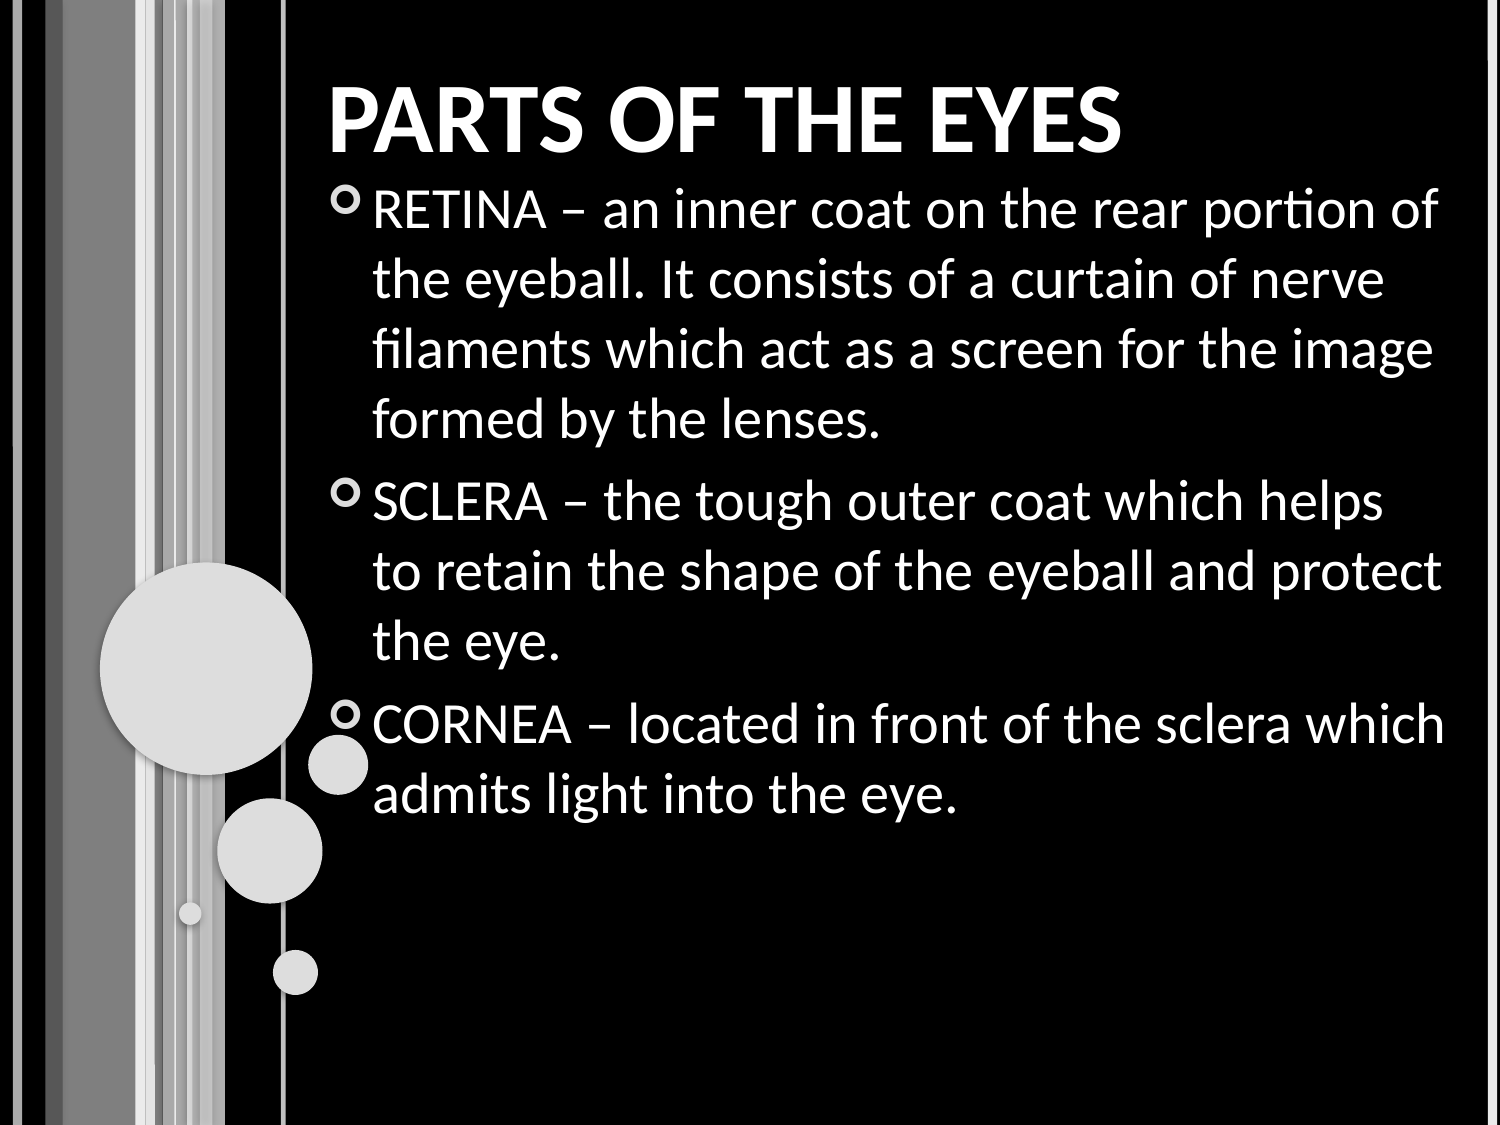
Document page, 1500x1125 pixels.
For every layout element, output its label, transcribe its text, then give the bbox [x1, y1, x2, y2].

list RETINA – an inner coat on the rear portion of the eyeball. It consists of a curtain of nerve filaments which act as a screen for the image formed by the lenses. SCLERA – the tough outer coat which helps to retain the shape of the eyeball and protect the eye. CORNEA – located in front of the sclera which admits light into the eye. [312, 162, 1463, 1062]
title PARTS OF THE EYES [312, 45, 1463, 162]
